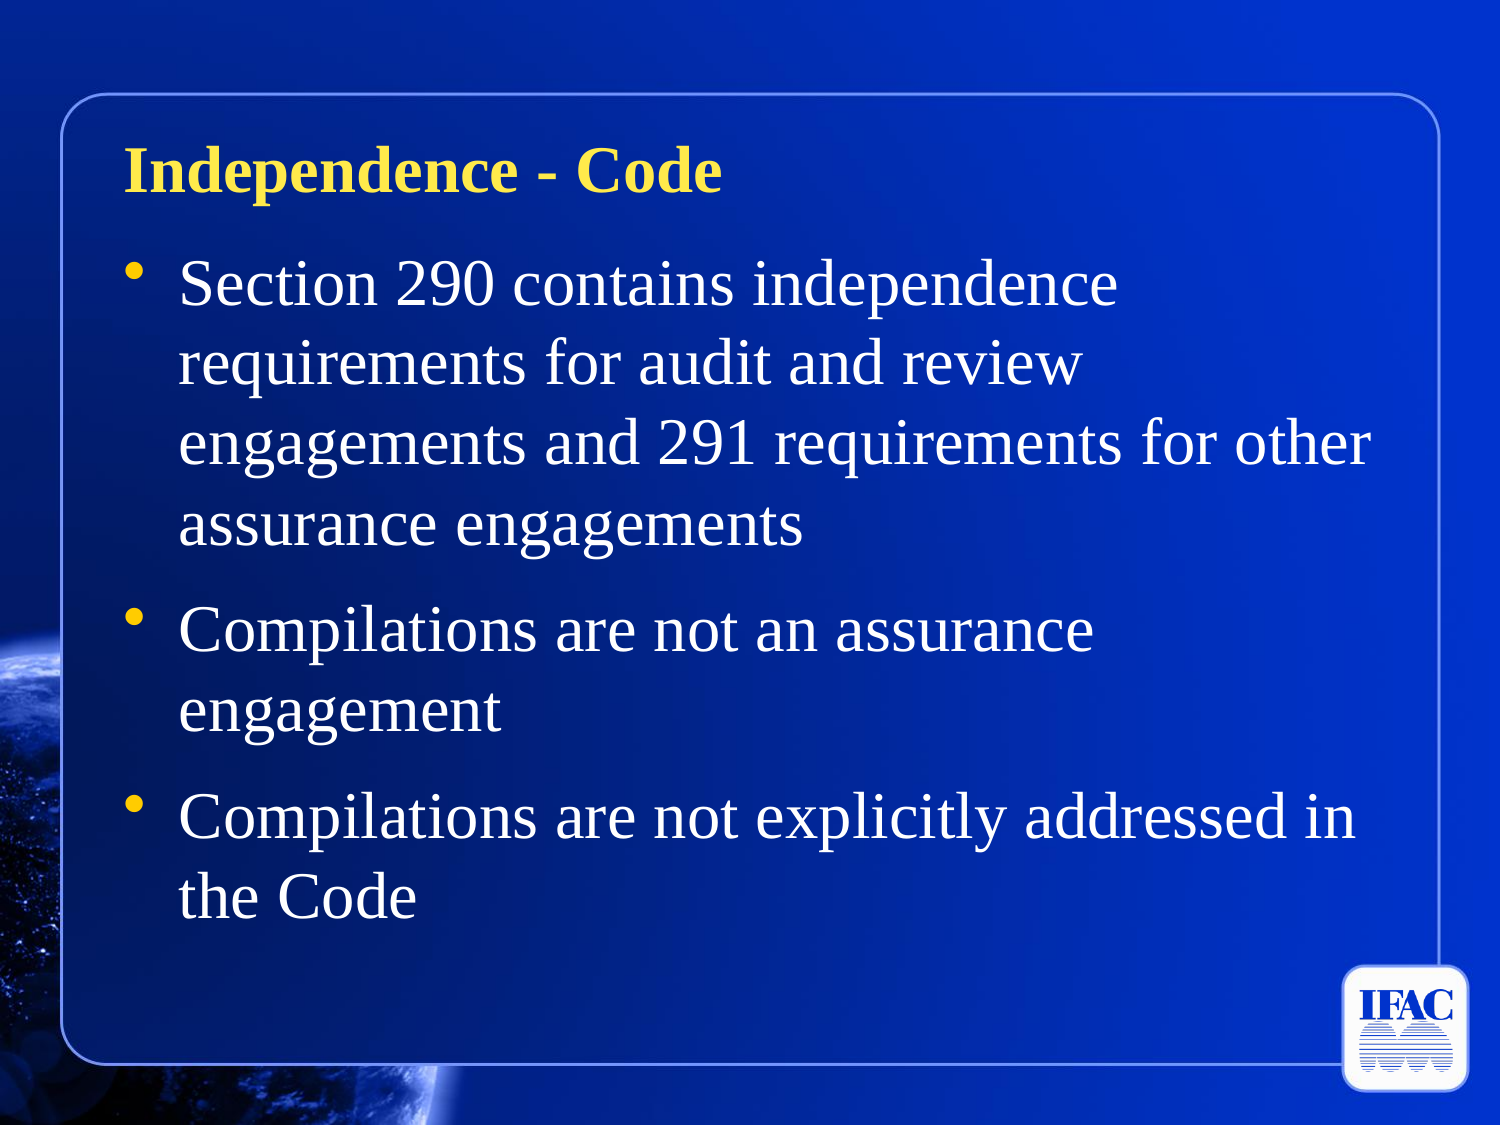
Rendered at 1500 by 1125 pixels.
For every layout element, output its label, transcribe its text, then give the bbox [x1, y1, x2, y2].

list Section 290 contains independence requirements for audit and review engagements and 291 requirements for other assurance engagements Compilations are not an assurance engagement Compilations are not explicitly addressed in the Code [107, 230, 1411, 1048]
picture [0, 0, 1500, 1125]
list Independence - Code [107, 118, 1411, 215]
